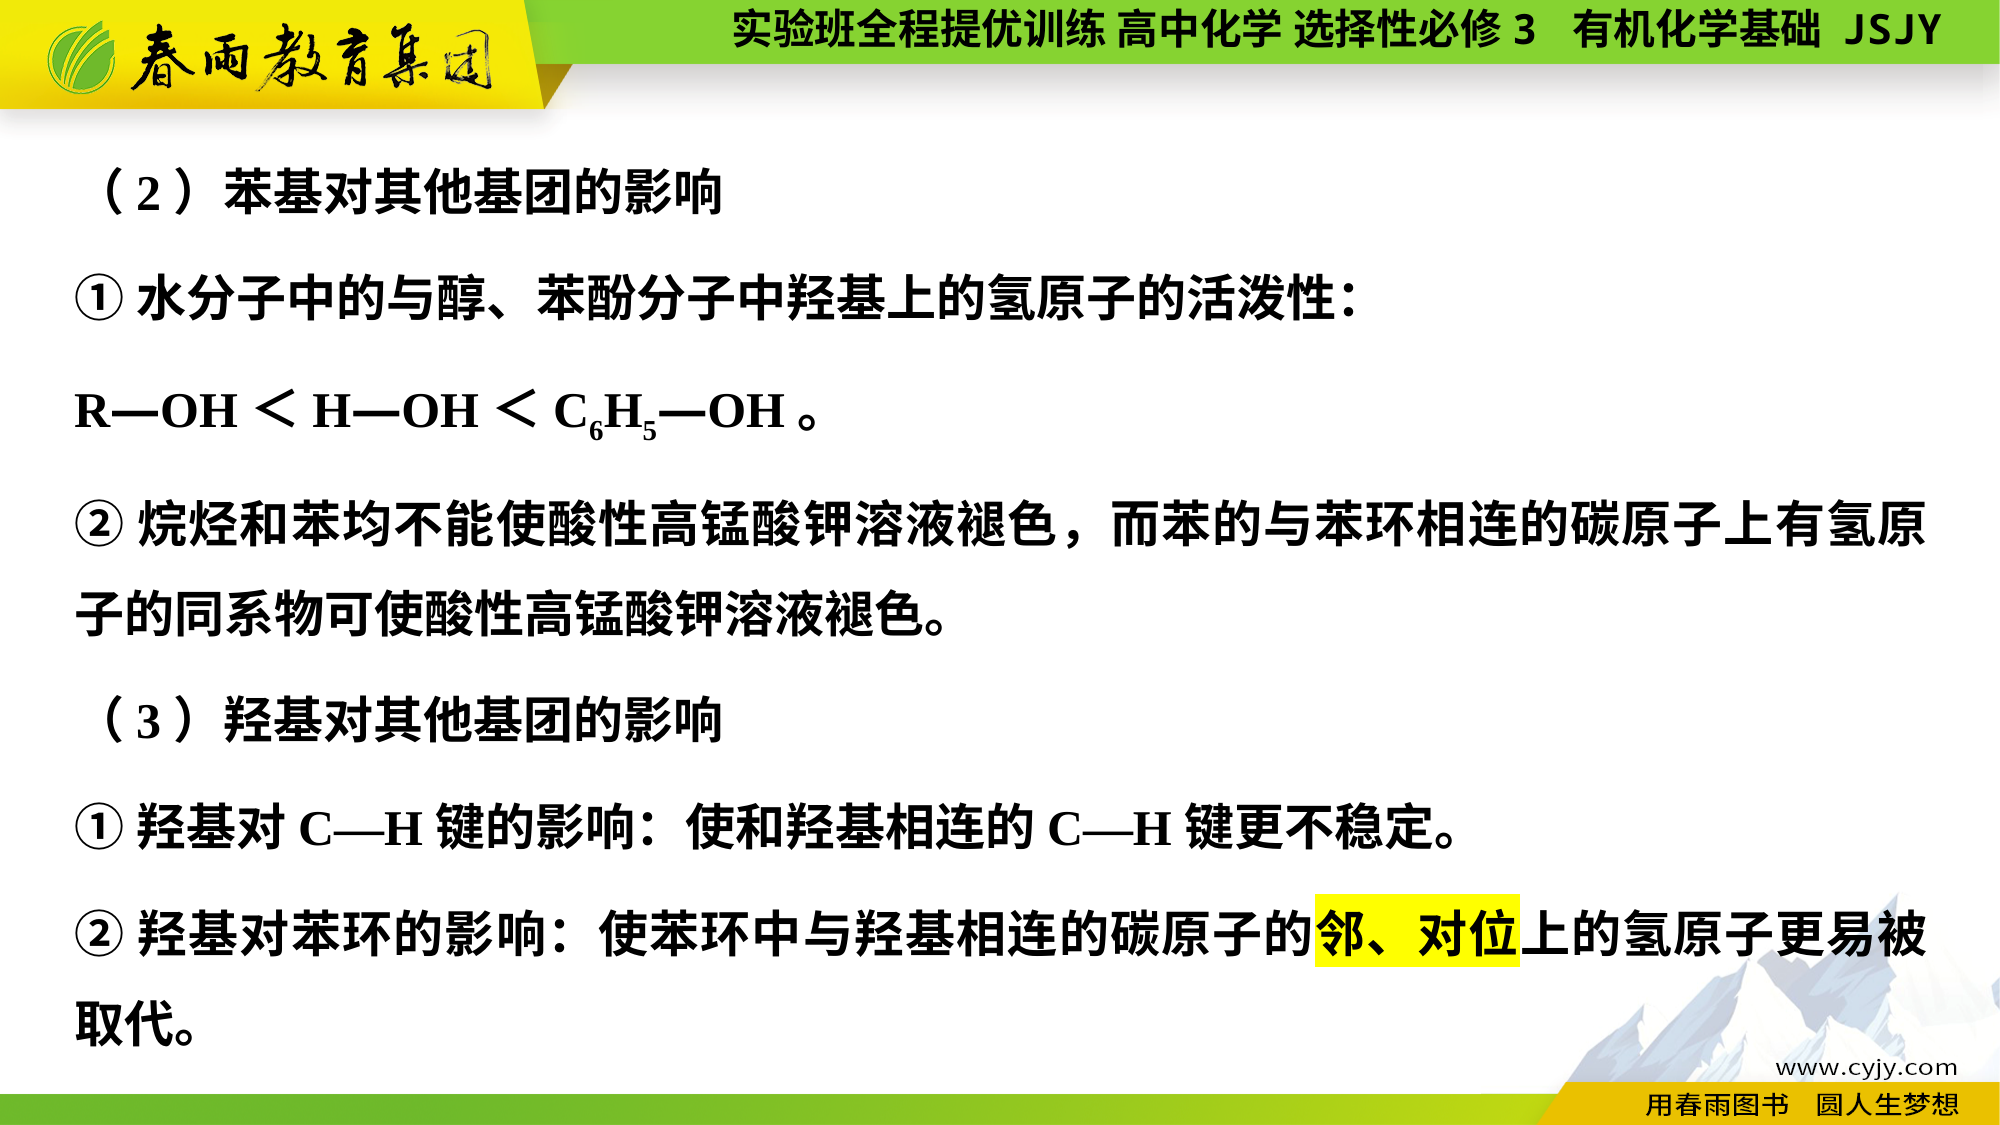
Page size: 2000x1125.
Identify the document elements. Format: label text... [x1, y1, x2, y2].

picture [0, 0, 2000, 1125]
list （2）苯基对其他基团的影响 ①水分子中的与醇、苯酚分子中羟基上的氢原子的活泼性： R—OH＜H—OH＜C6H5—OH。 ②烷烃和苯均不能使酸性高锰酸钾溶液褪色，而苯的与苯环相连的碳原子上有氢原子的同系物可使酸性高锰酸钾溶液褪色。 （3）羟基对其他基团的影响 ①羟基对C—H键的影响：使和羟基相连的C—H键更不稳定。 ②羟基对苯环的影响：使苯环中与羟基相连的碳原子的邻、对位上的氢原子更易被取代。 [59, 122, 1944, 1045]
